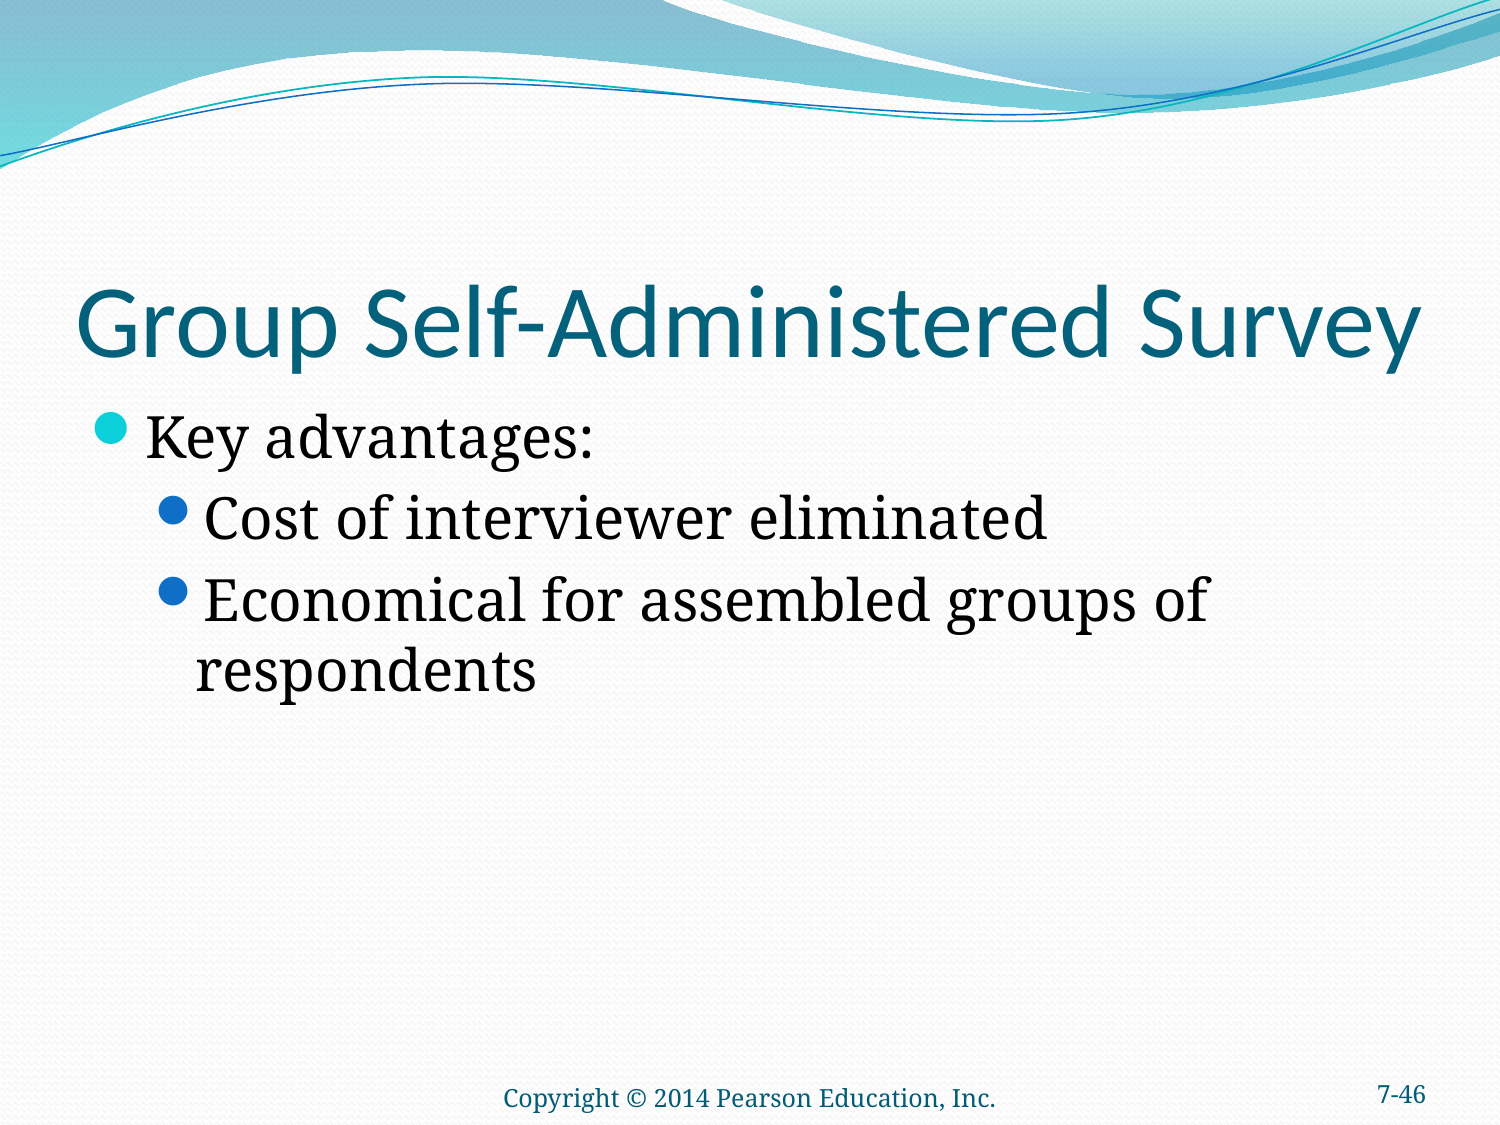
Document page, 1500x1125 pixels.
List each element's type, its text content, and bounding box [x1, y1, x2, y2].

title Group Self-Administered Survey [74, 190, 1426, 379]
list Key advantages: Cost of interviewer eliminated Economical for assembled groups of respondents [74, 392, 1426, 1026]
